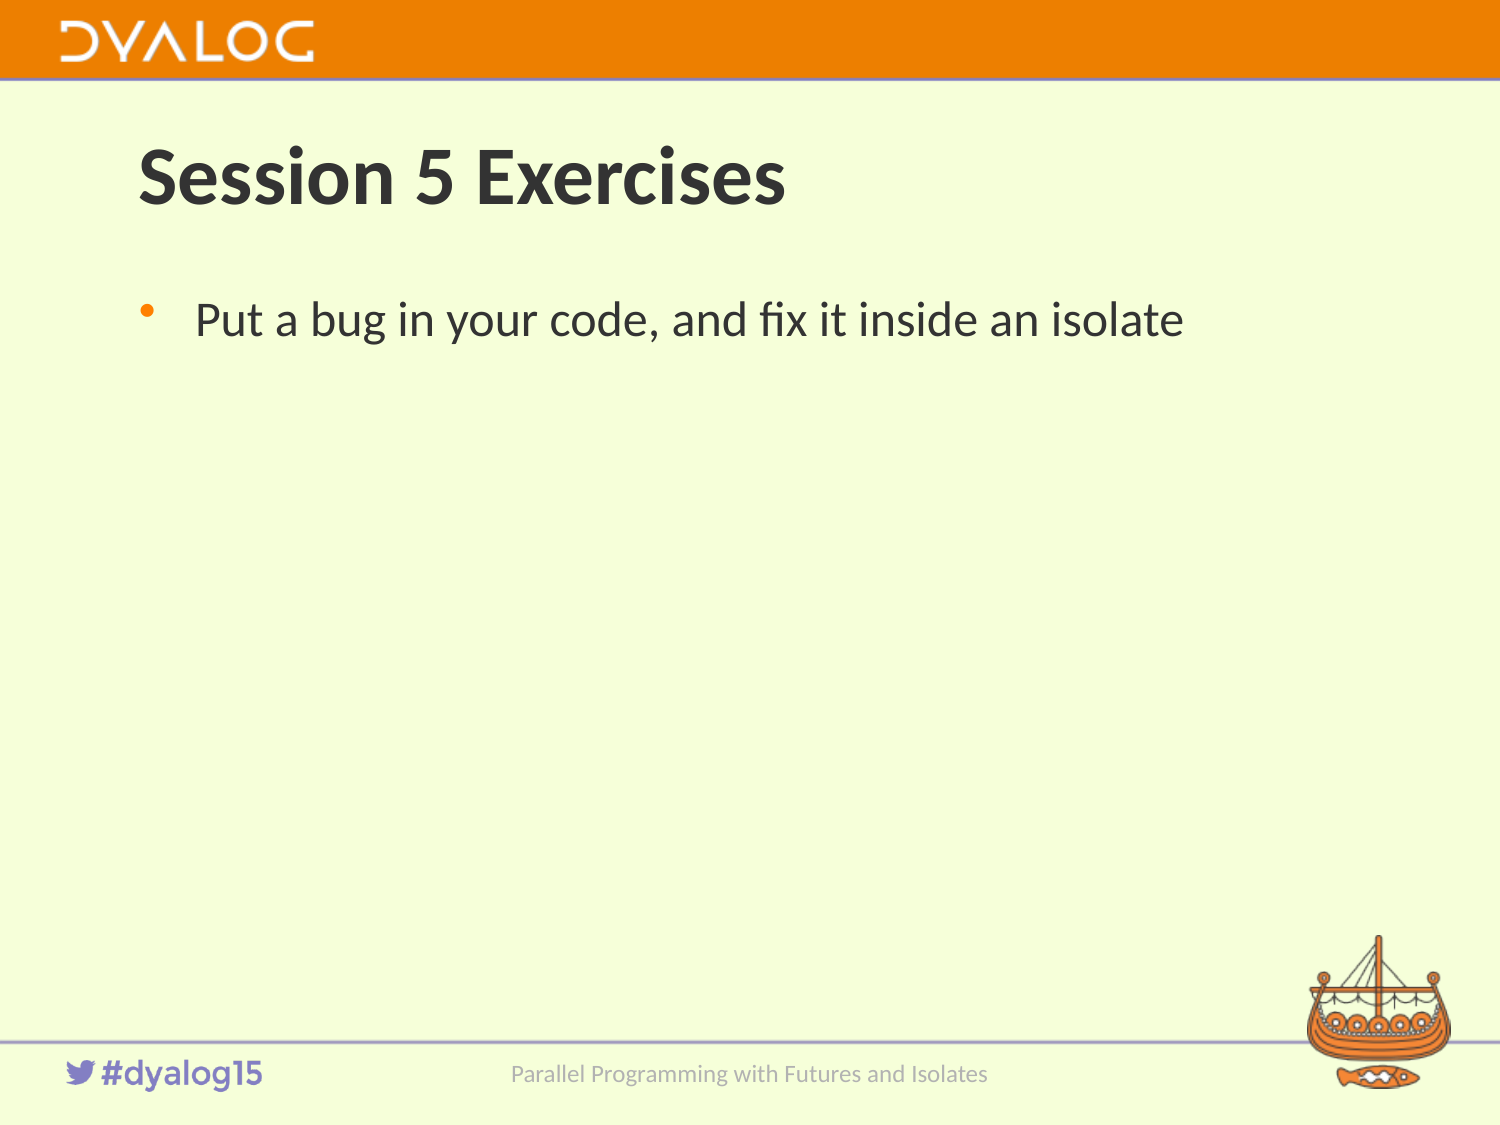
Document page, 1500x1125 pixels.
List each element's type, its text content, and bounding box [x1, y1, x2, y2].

footer Parallel Programming with Futures and Isolates [395, 1042, 1105, 1103]
list Put a bug in your code, and fix it inside an isolate [123, 278, 1376, 988]
picture [0, 0, 1500, 1125]
title Session 5 Exercises [123, 113, 1376, 254]
